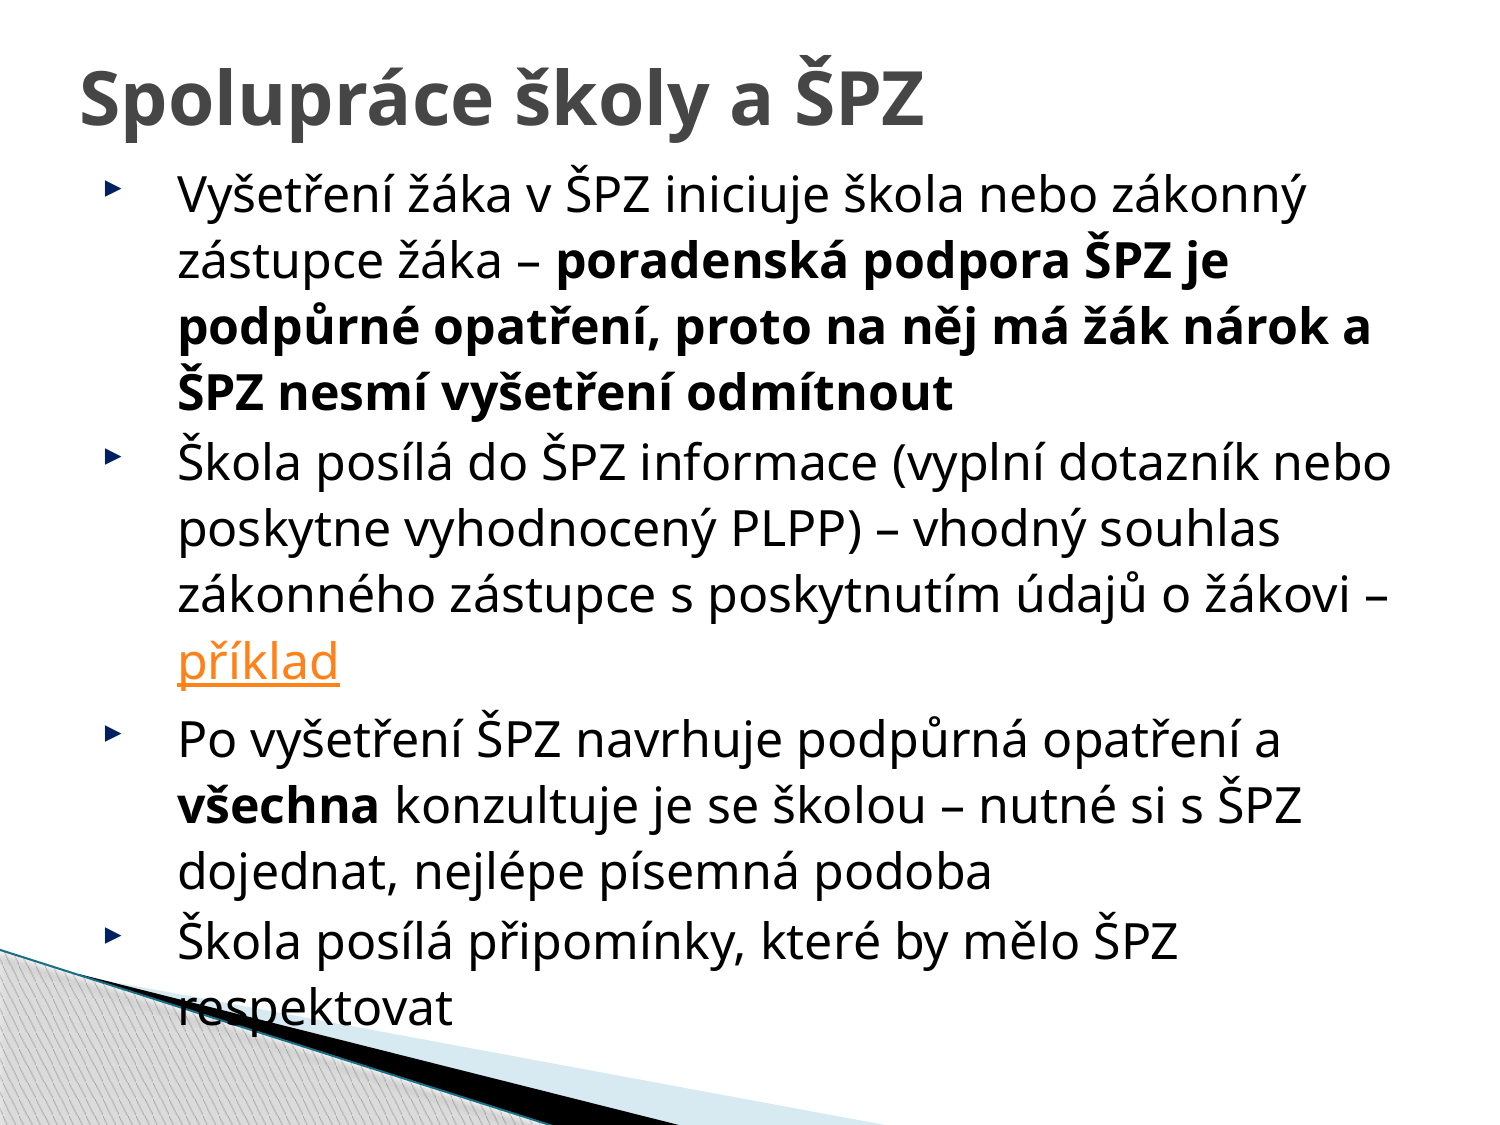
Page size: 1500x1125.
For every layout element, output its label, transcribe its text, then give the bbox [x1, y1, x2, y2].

list Vyšetření žáka v ŠPZ iniciuje škola nebo zákonný zástupce žáka – poradenská podpora ŠPZ je podpůrné opatření, proto na něj má žák nárok a ŠPZ nesmí vyšetření odmítnout Škola posílá do ŠPZ informace (vyplní dotazník nebo poskytne vyhodnocený PLPP) – vhodný souhlas zákonného zástupce s poskytnutím údajů o žákovi – příklad Po vyšetření ŠPZ navrhuje podpůrná opatření a všechna konzultuje je se školou – nutné si s ŠPZ dojednat, nejlépe písemná podoba Škola posílá připomínky, které by mělo ŠPZ respektovat [64, 149, 1463, 1000]
title Spolupráce školy a ŠPZ [64, 30, 1415, 161]
